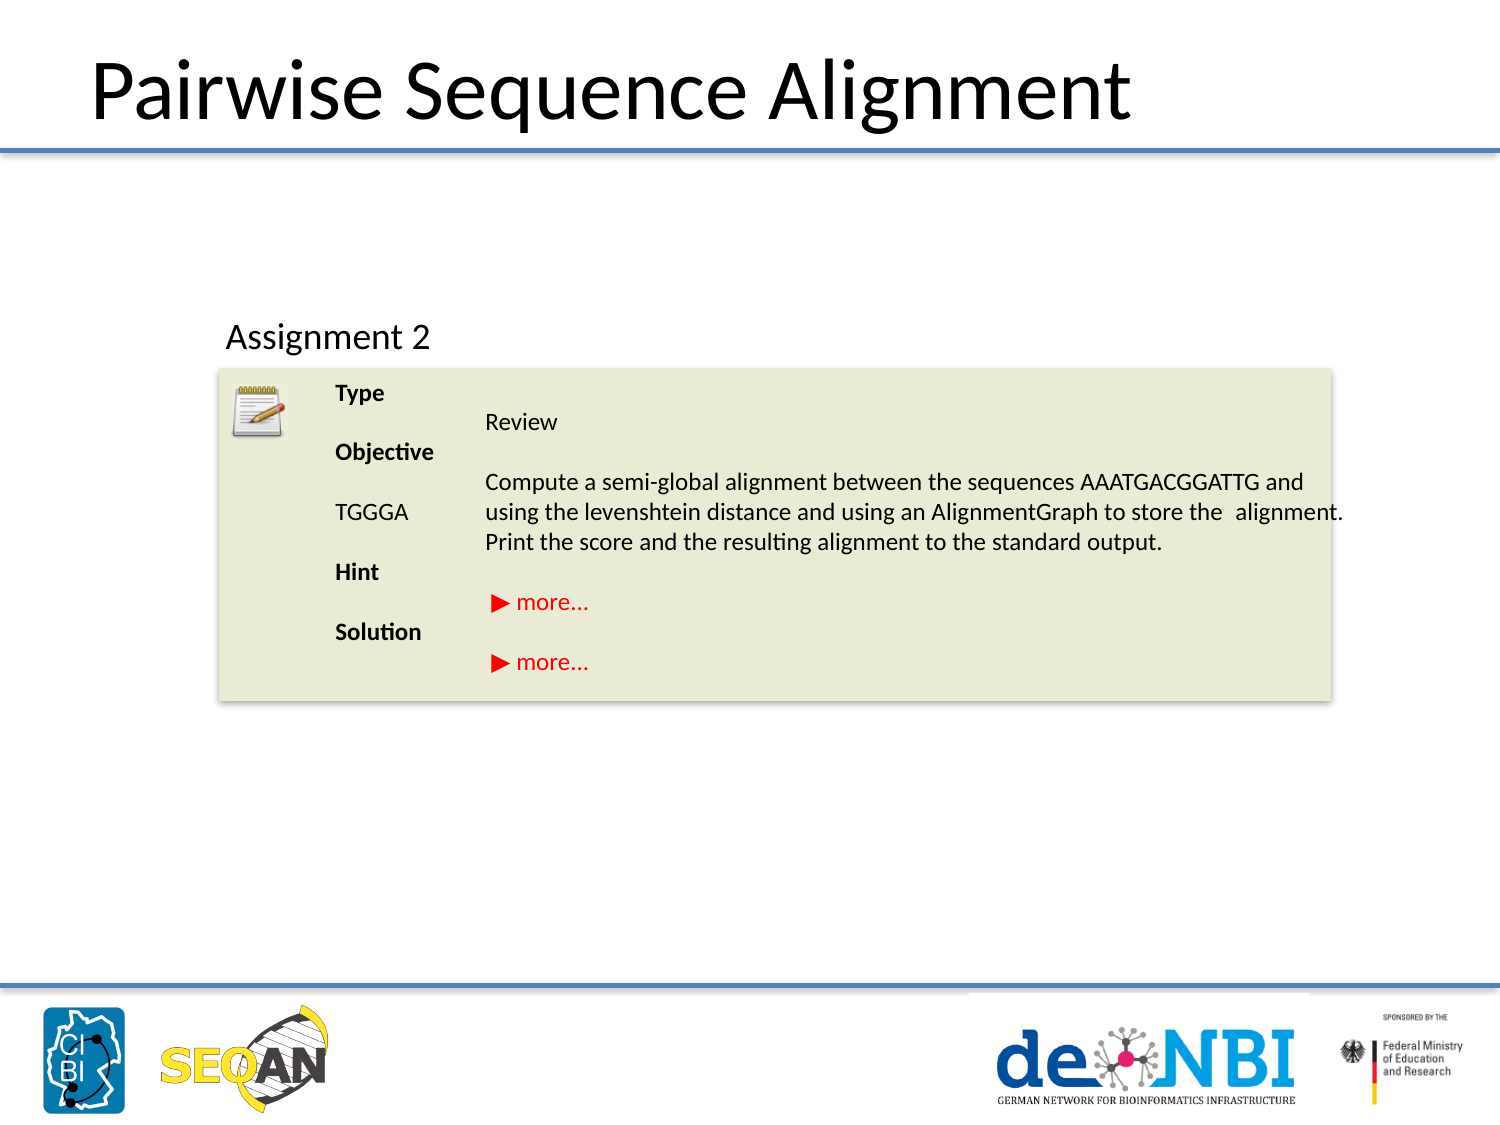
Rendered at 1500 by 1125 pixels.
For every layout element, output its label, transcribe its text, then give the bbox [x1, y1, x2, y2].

text_box [219, 368, 1331, 701]
title Pairwise Sequence Alignment [75, 25, 1425, 145]
text_box Type Review Objective Compute a semi-global alignment between the sequences AAATGACGGATTG and TGGGA using the levenshtein distance and using an AlignmentGraph to store the alignment. Print the score and the resulting alignment to the standard output. Hint ▶ more... Solution ▶ more... [320, 368, 1363, 683]
picture [230, 383, 289, 441]
picture [969, 993, 1309, 1122]
picture [141, 1002, 332, 1121]
picture [48, 1010, 120, 1109]
text_box Assignment 2 [210, 304, 497, 364]
